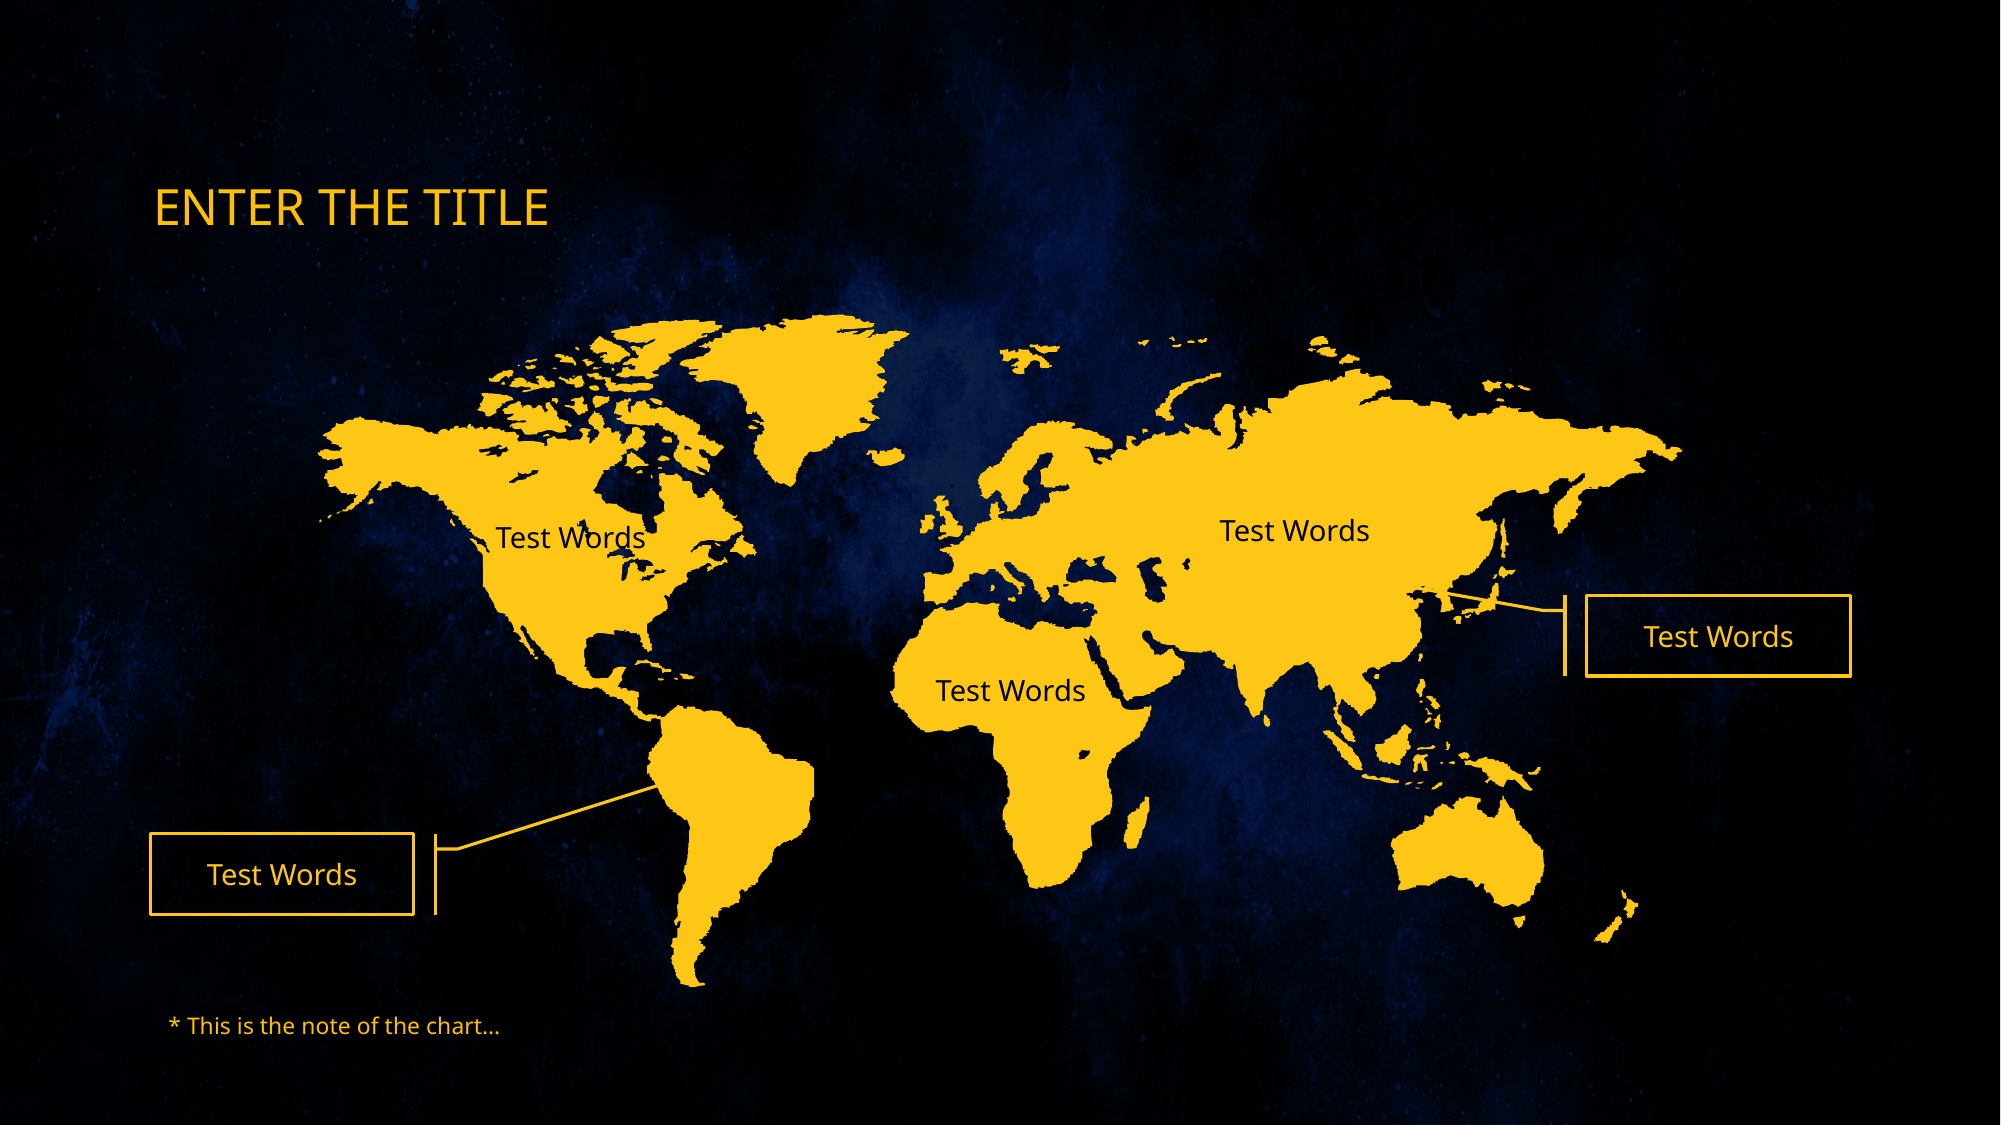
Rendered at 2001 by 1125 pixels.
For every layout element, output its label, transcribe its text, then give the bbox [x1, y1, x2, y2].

text_box ENTER THE TITLE [138, 167, 566, 243]
picture [0, 0, 2001, 1125]
text_box Test Words [148, 832, 311, 917]
text_box Test Words [1688, 593, 1853, 678]
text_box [316, 314, 1684, 988]
text_box * This is the note of the chart… [153, 1003, 516, 1047]
